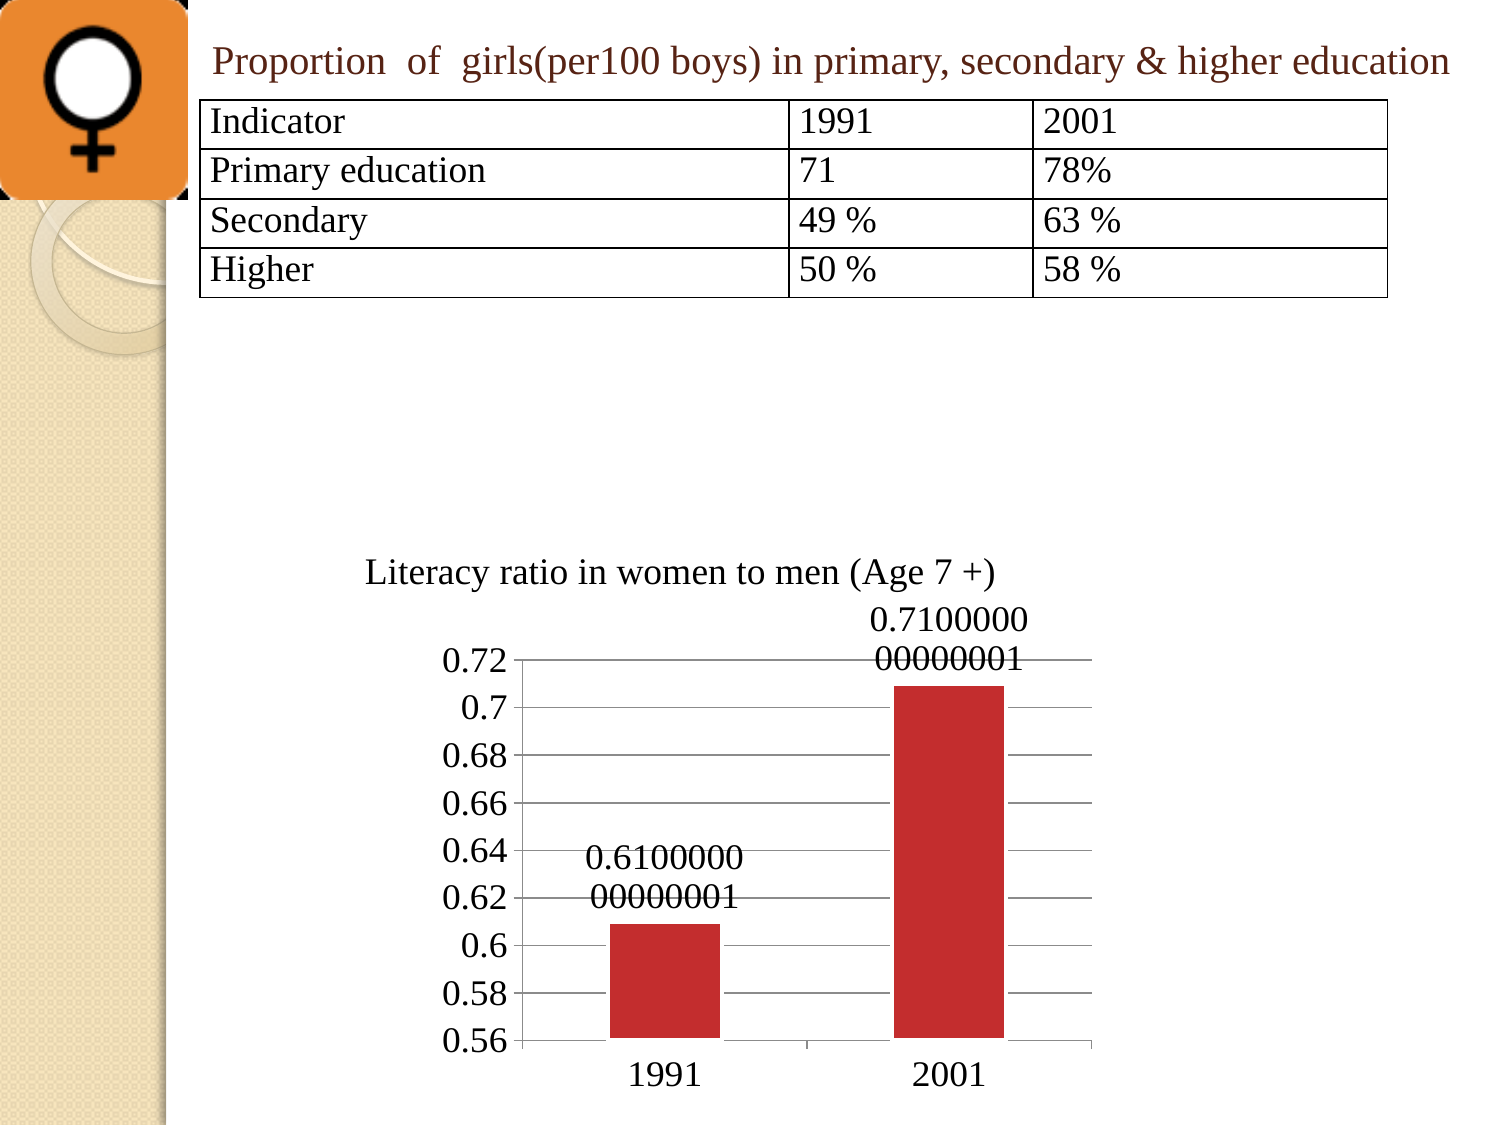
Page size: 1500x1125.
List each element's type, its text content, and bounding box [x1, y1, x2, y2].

text_box Literacy ratio in women to men (Age 7 +) [349, 539, 1175, 600]
table_cell 78% [1034, 150, 1387, 198]
table_cell Secondary [201, 200, 788, 247]
table_cell 49 % [790, 200, 1032, 247]
table_header 2001 [1034, 101, 1387, 148]
title Proportion of girls(per100 boys) in primary, secondary & higher education [197, 12, 1500, 200]
table_cell 58 % [1034, 249, 1387, 297]
table_header Indicator [201, 101, 788, 148]
table_cell Higher [201, 249, 788, 297]
table_cell 71 [790, 150, 1032, 198]
picture [0, 0, 188, 201]
table_header 1991 [790, 101, 1032, 148]
table_cell 50 % [790, 249, 1032, 297]
chart [412, 599, 1126, 1125]
table_cell Primary education [201, 150, 788, 198]
table_cell 63 % [1034, 200, 1387, 247]
